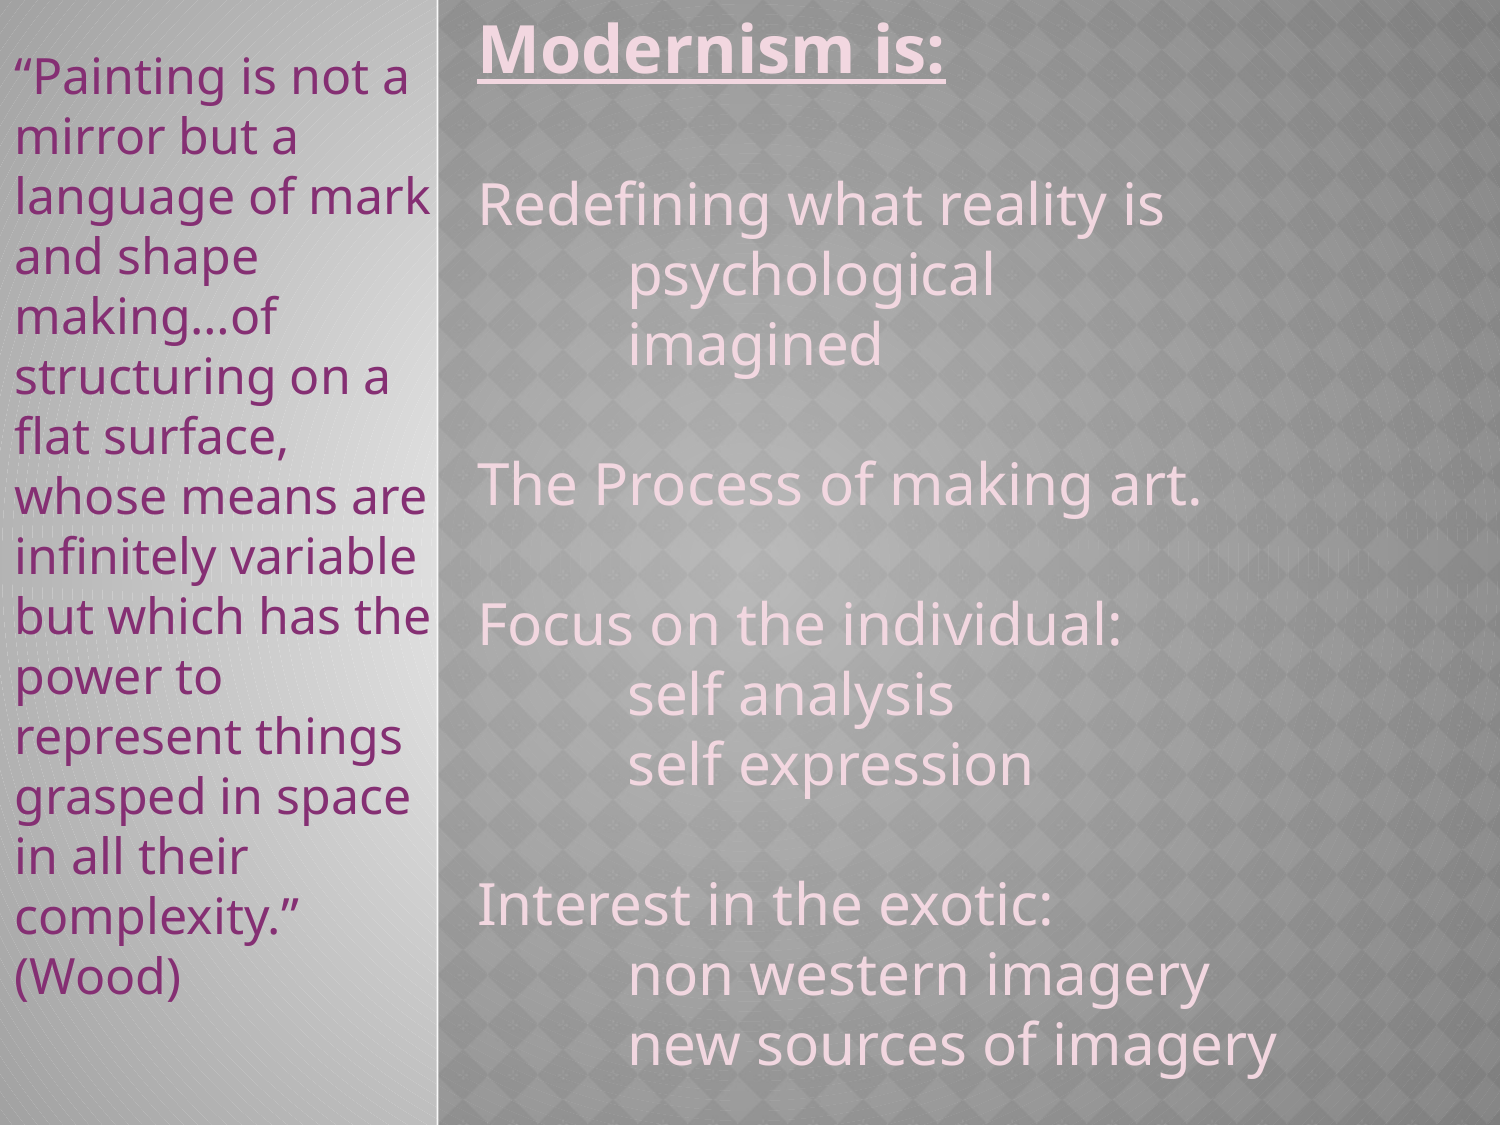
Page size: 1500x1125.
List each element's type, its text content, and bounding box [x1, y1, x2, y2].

text_box “Painting is not a mirror but a language of mark and shape making…of structuring on a flat surface, whose means are infinitely variable but which has the power to represent things grasped in space in all their complexity.” (Wood) [0, 37, 450, 1013]
text_box Modernism is: Redefining what reality is psychological imagined The Process of making art. Focus on the individual: self analysis self expression Interest in the exotic: non western imagery new sources of imagery [462, 0, 1500, 1125]
